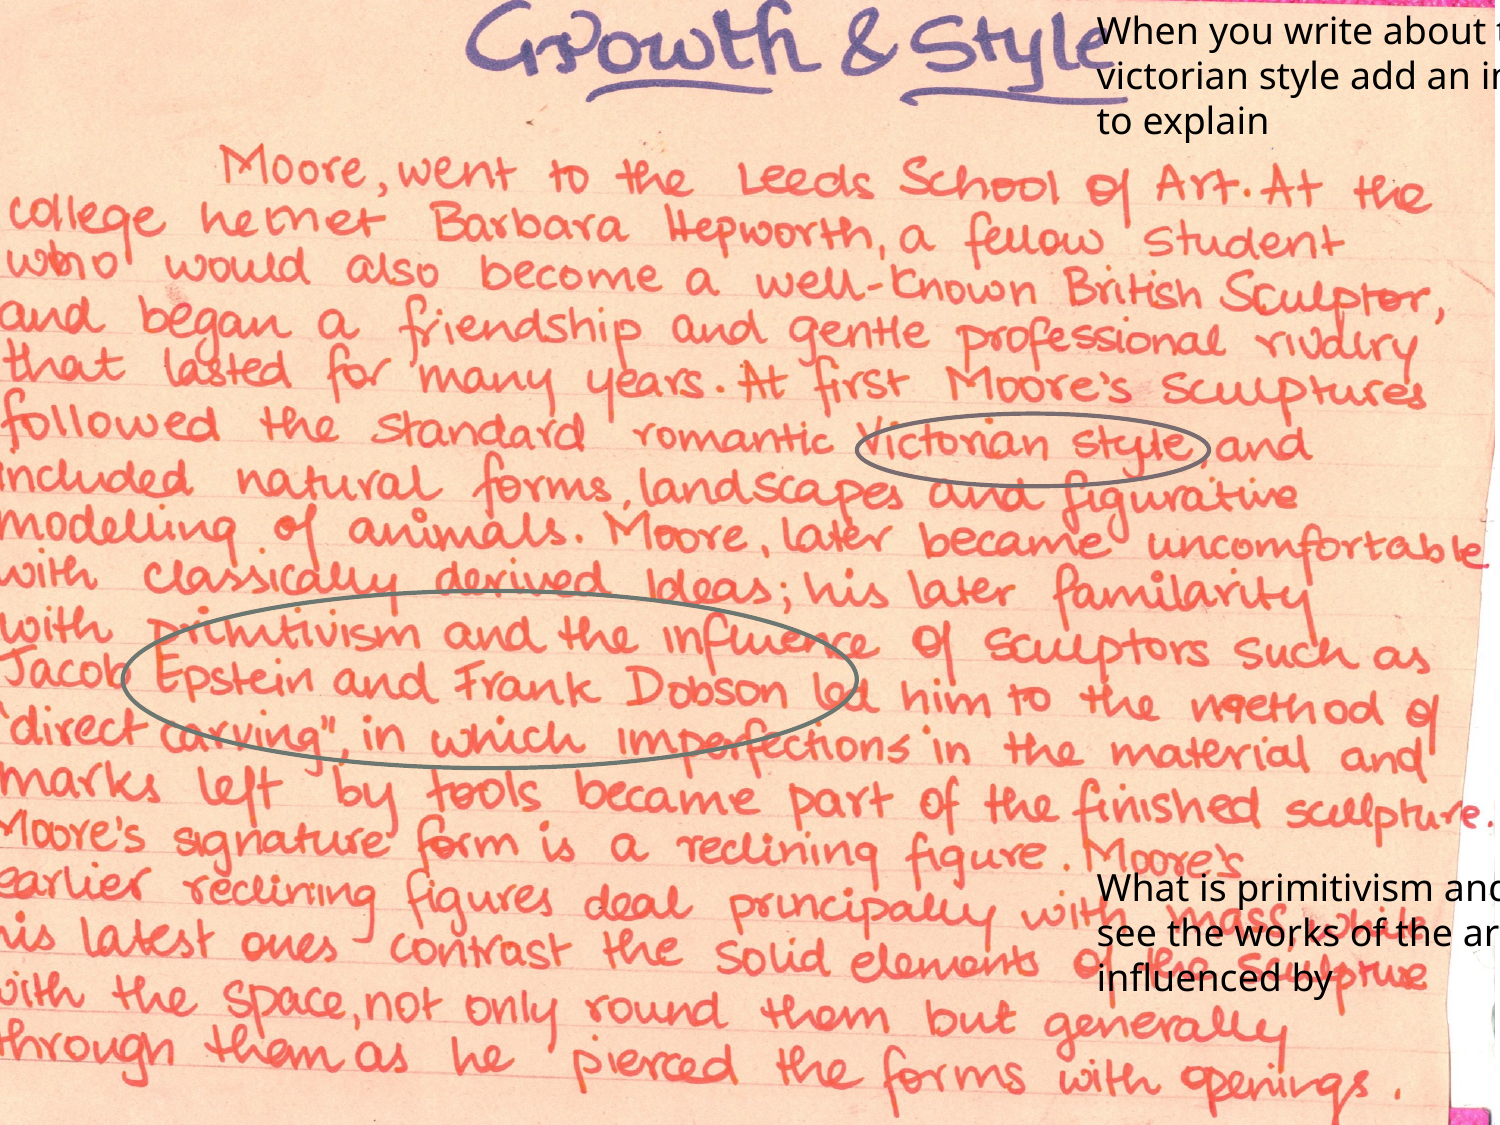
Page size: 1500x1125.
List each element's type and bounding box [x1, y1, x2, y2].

list [0, 0, 1500, 1125]
